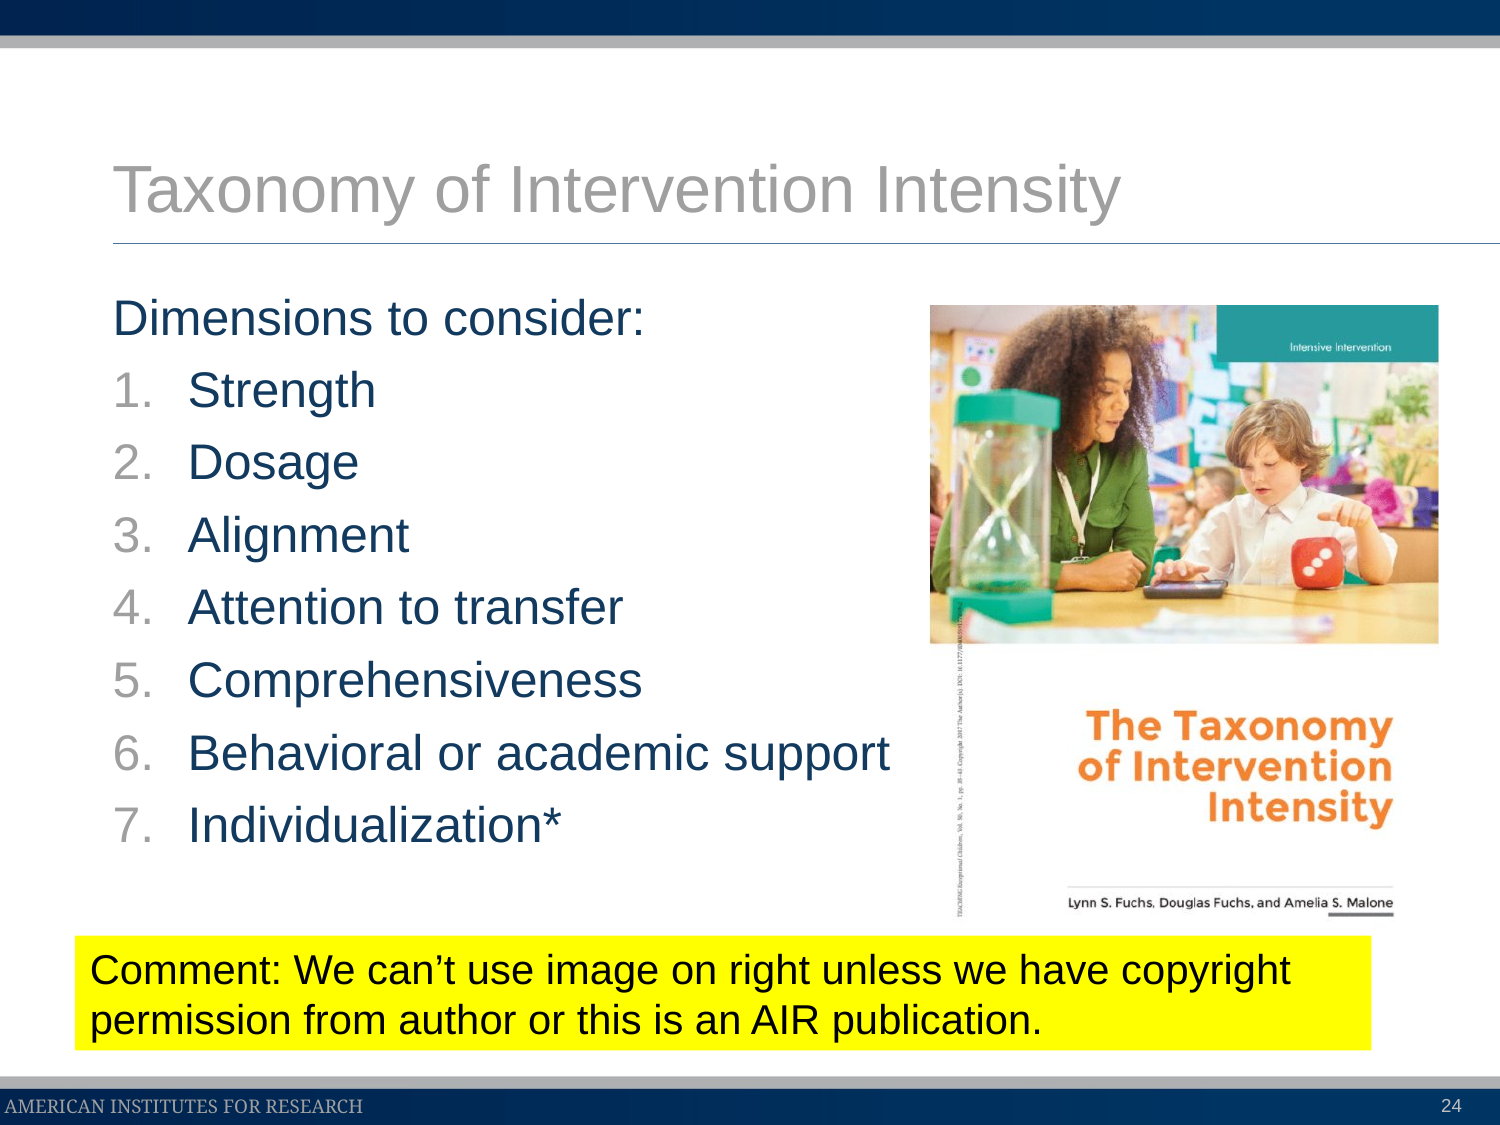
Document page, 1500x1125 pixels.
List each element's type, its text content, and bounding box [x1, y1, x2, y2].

title Taxonomy of Intervention Intensity [112, 144, 1463, 226]
list Dimensions to consider: Strength Dosage Alignment Attention to transfer Comprehensiveness Behavioral or academic support Individualization* [112, 284, 1463, 1038]
slide_number 24 [1438, 1093, 1462, 1117]
picture [0, 0, 1500, 1125]
text_box Comment: We can’t use image on right unless we have copyright permission from author or this is an AIR publication. [75, 935, 1372, 1051]
